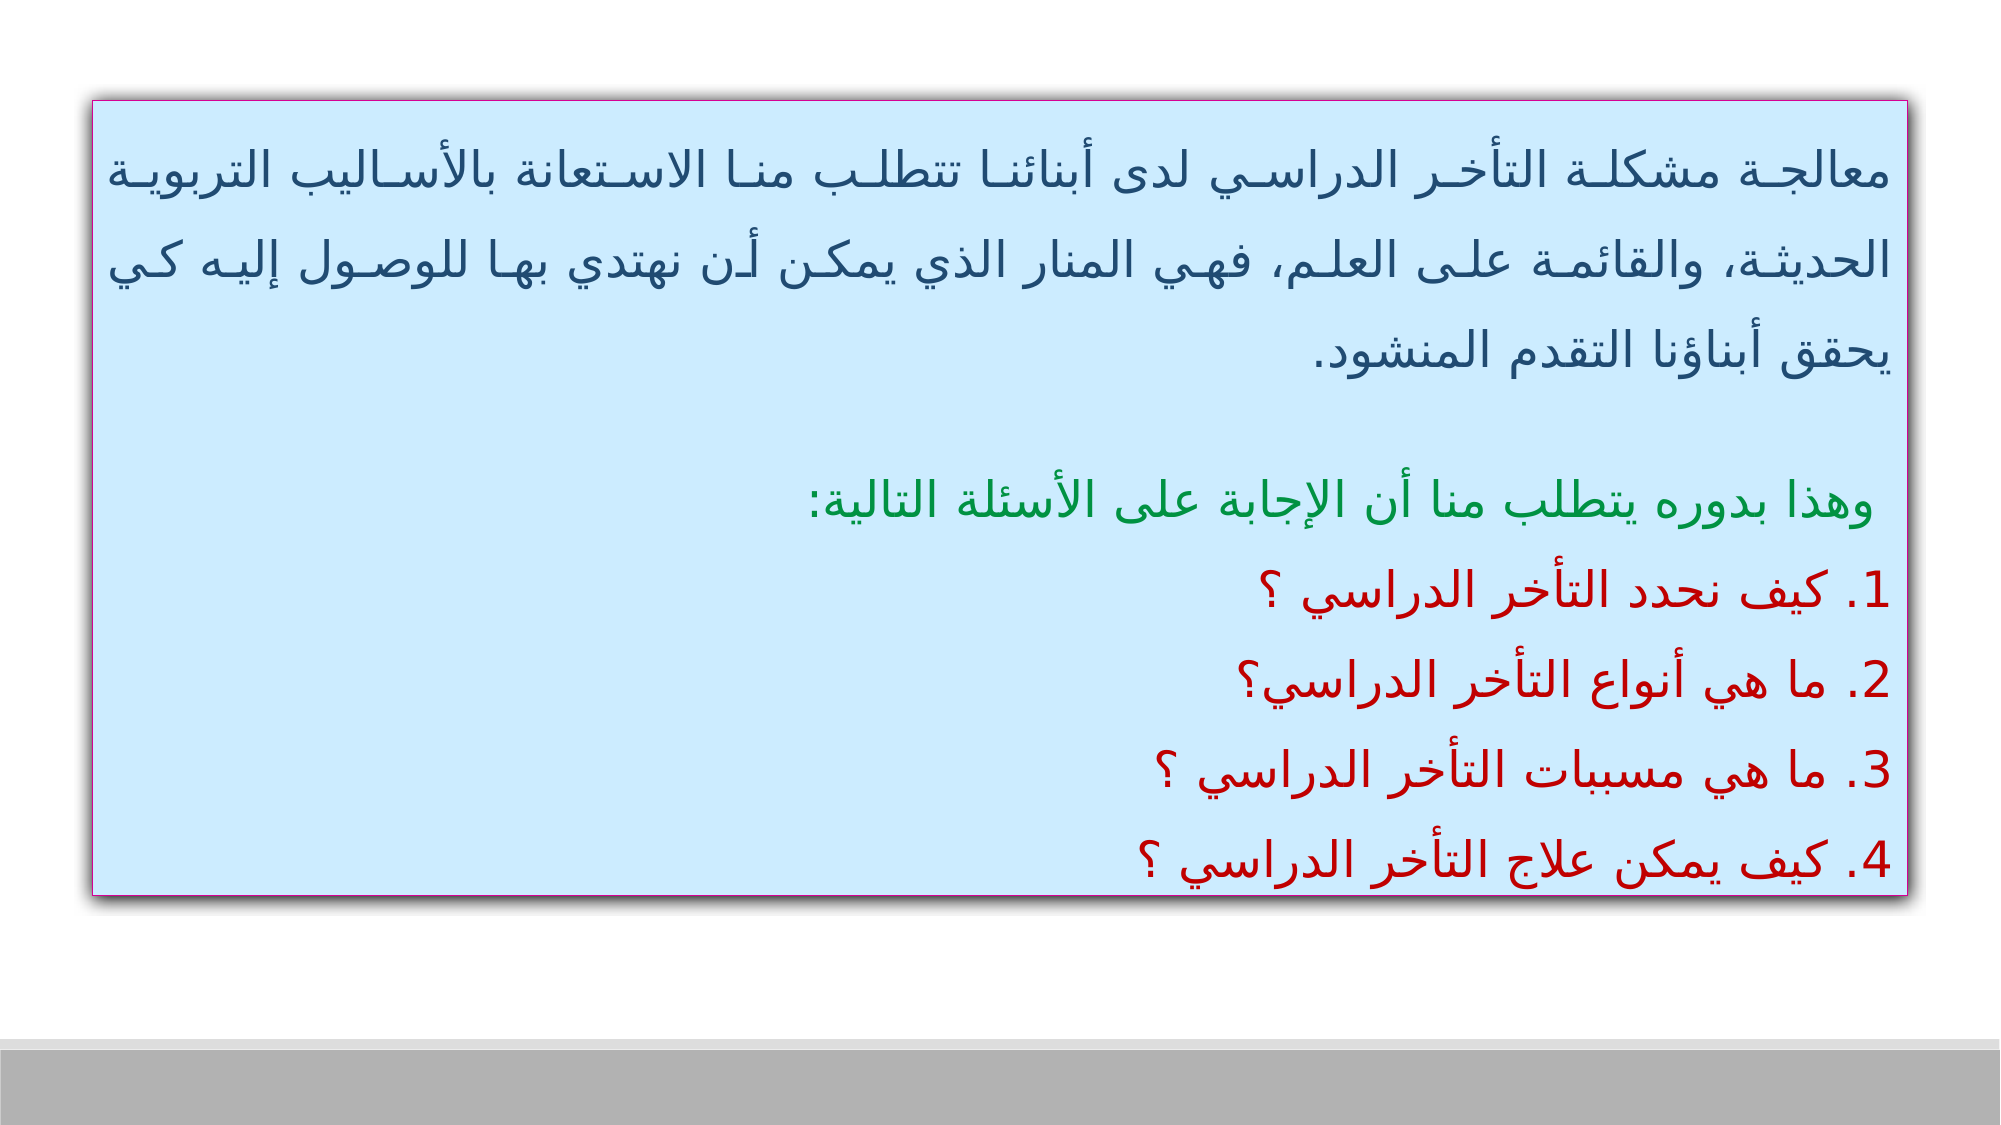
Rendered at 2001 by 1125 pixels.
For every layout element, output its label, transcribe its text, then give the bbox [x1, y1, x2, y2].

text_box معالجة مشكلة التأخر الدراسي لدى أبنائنا تتطلب منا الاستعانة بالأساليب التربوية الحديثة، والقائمة على العلم، فهي المنار الذي يمكن أن نهتدي بها للوصول إليه كي يحقق أبناؤنا التقدم المنشود. وهذا بدوره يتطلب منا أن الإجابة على الأسئلة التالية: 1. كيف نحدد التأخر الدراسي ؟ 2. ما هي أنواع التأخر الدراسي؟ 3. ما هي مسببات التأخر الدراسي ؟ 4. كيف يمكن علاج التأخر الدراسي ؟ [92, 100, 1908, 896]
